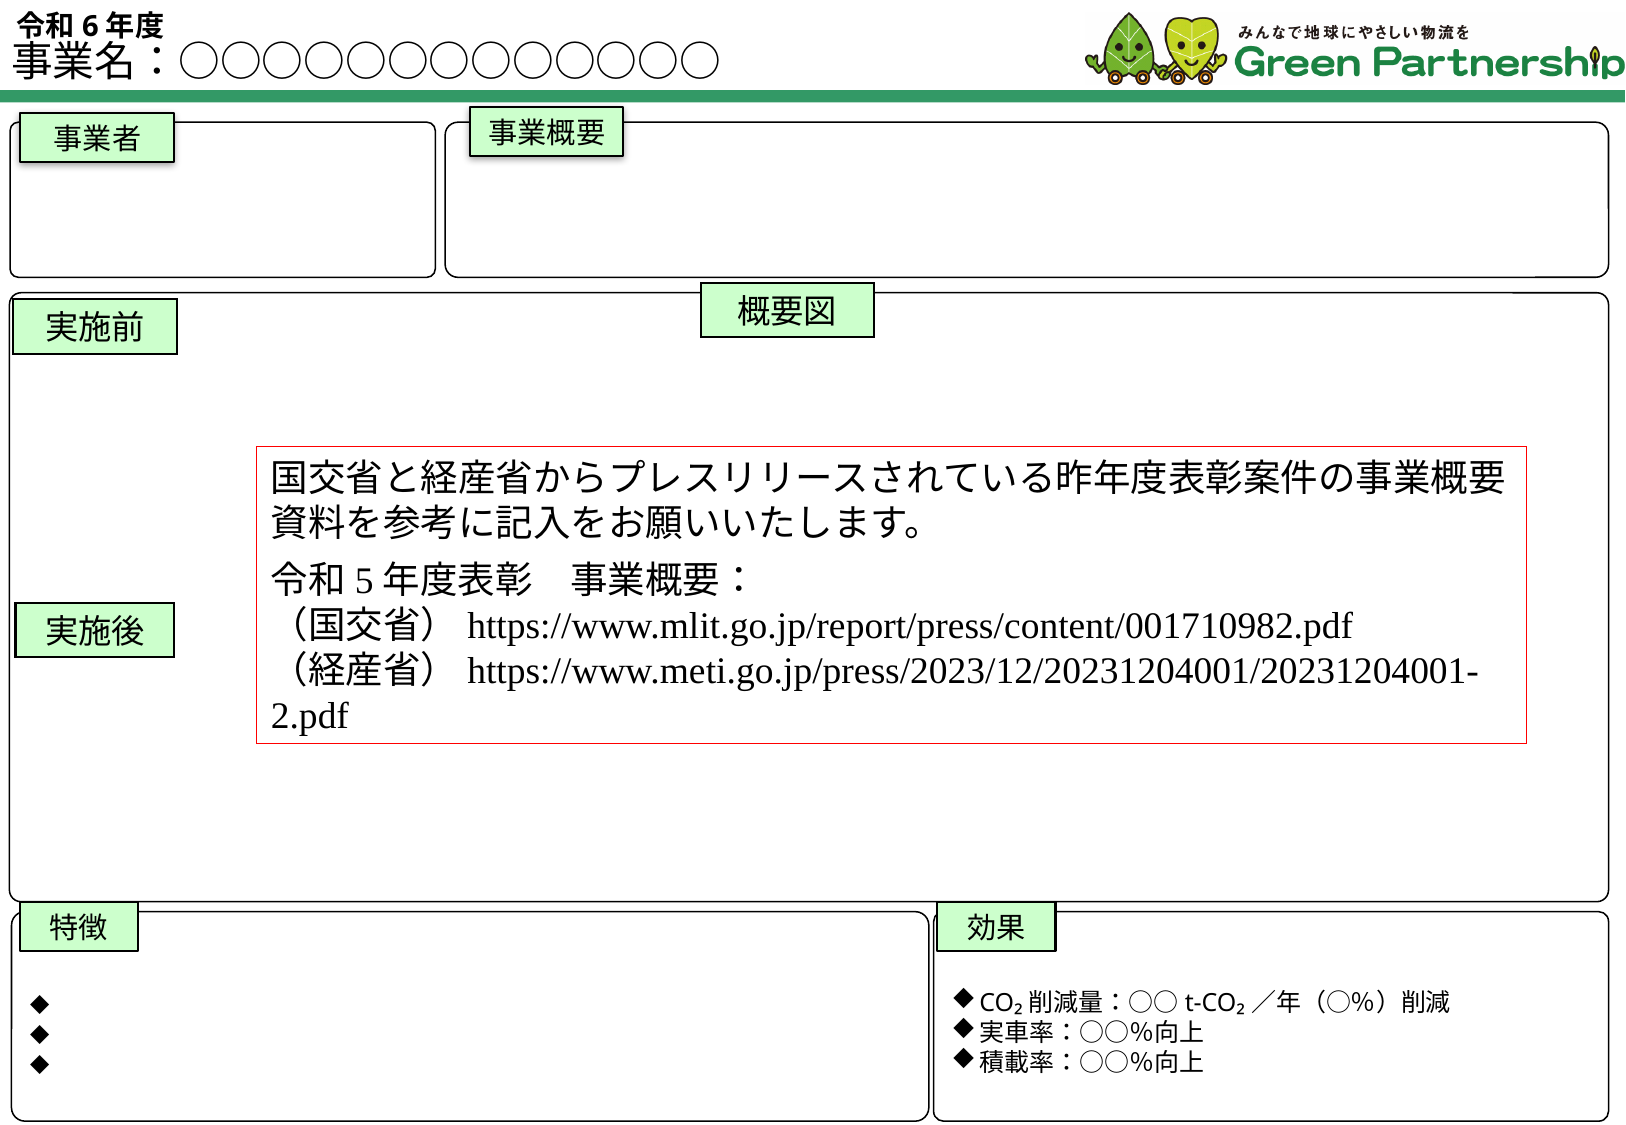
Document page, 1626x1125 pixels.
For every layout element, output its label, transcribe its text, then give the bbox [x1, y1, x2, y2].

text_box 事業名：○○○○○○○○○○○○○ [0, 26, 1622, 96]
text_box 事業者 [19, 112, 175, 163]
text_box [7, 120, 438, 280]
text_box 実施後 [15, 602, 175, 658]
text_box 特徴 [20, 901, 138, 952]
text_box CO₂削減量：○○t-CO₂／年（○％）削減 実車率：○○％向上 積載率：○○％向上 [933, 911, 1609, 1122]
picture [1085, 12, 1625, 85]
text_box [7, 290, 1611, 904]
text_box 事業概要 [469, 106, 624, 157]
text_box [443, 120, 1611, 280]
text_box 国交省と経産省からプレスリリースされている昨年度表彰案件の事業概要資料を参考に記入をお願いいたします。 令和5年度表彰 事業概要： （国交省）https://www.mlit.go.jp/report/press/content/001710982.pdf （経産省）https://www.meti.go.jp/press/2023/12/20231204001/20231204001-2.pdf [256, 446, 1527, 744]
text_box 令和6年度 [1, 0, 198, 50]
text_box 効果 [937, 901, 1056, 952]
text_box ◆ ◆ ◆ [11, 911, 929, 1122]
text_box 概要図 [701, 282, 874, 338]
text_box 実施前 [13, 299, 177, 354]
